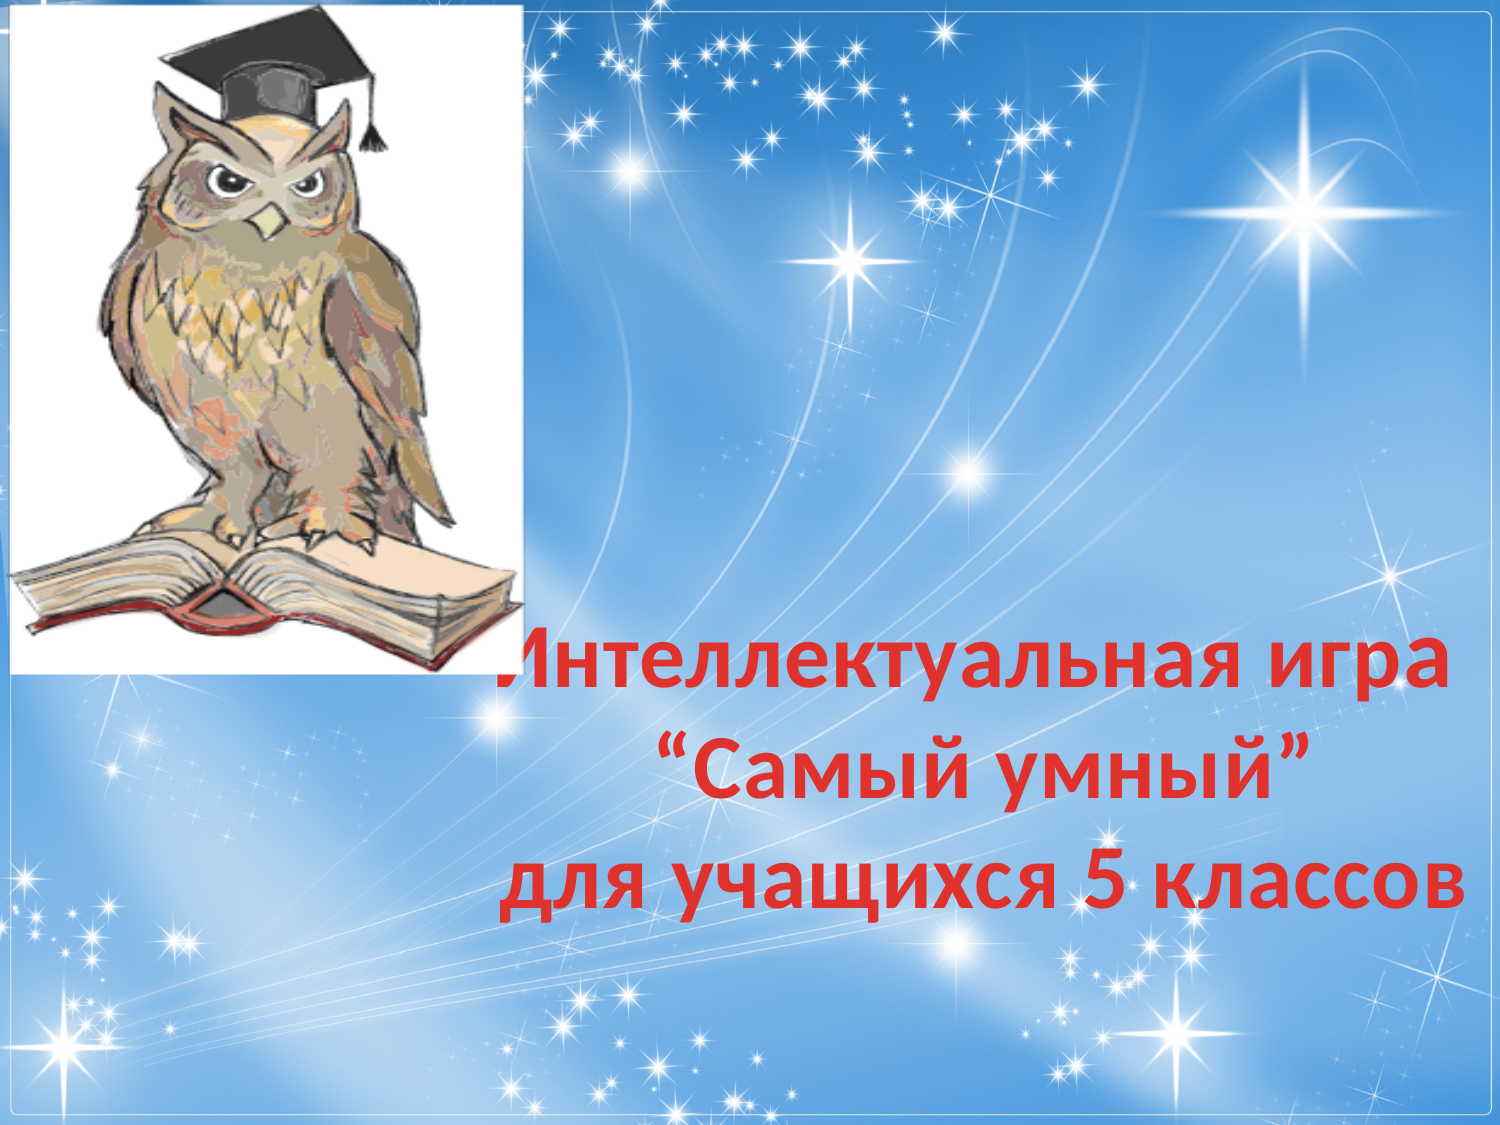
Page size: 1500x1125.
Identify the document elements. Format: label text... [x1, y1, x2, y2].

picture [0, 0, 1500, 1125]
text_box Интеллектуальная игра “Самый умный” для учащихся 5 классов [468, 219, 1500, 935]
